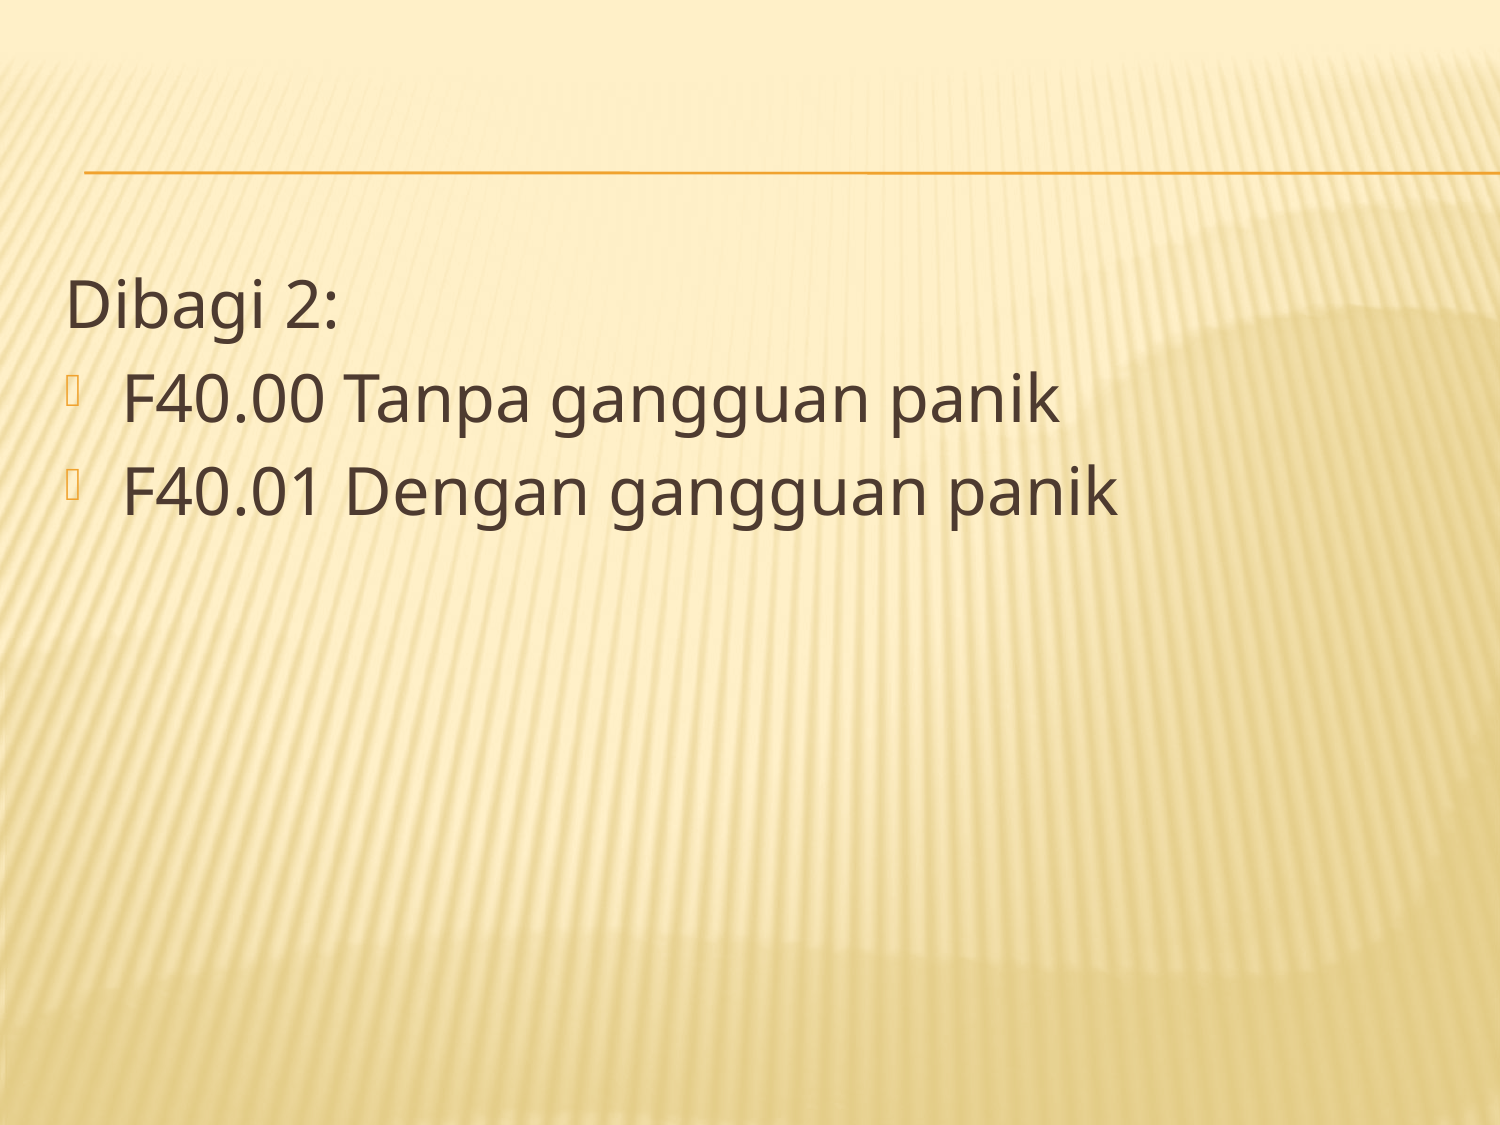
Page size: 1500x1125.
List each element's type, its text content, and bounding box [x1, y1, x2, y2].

list Dibagi 2: F40.00 Tanpa gangguan panik F40.01 Dengan gangguan panik [50, 254, 1475, 998]
